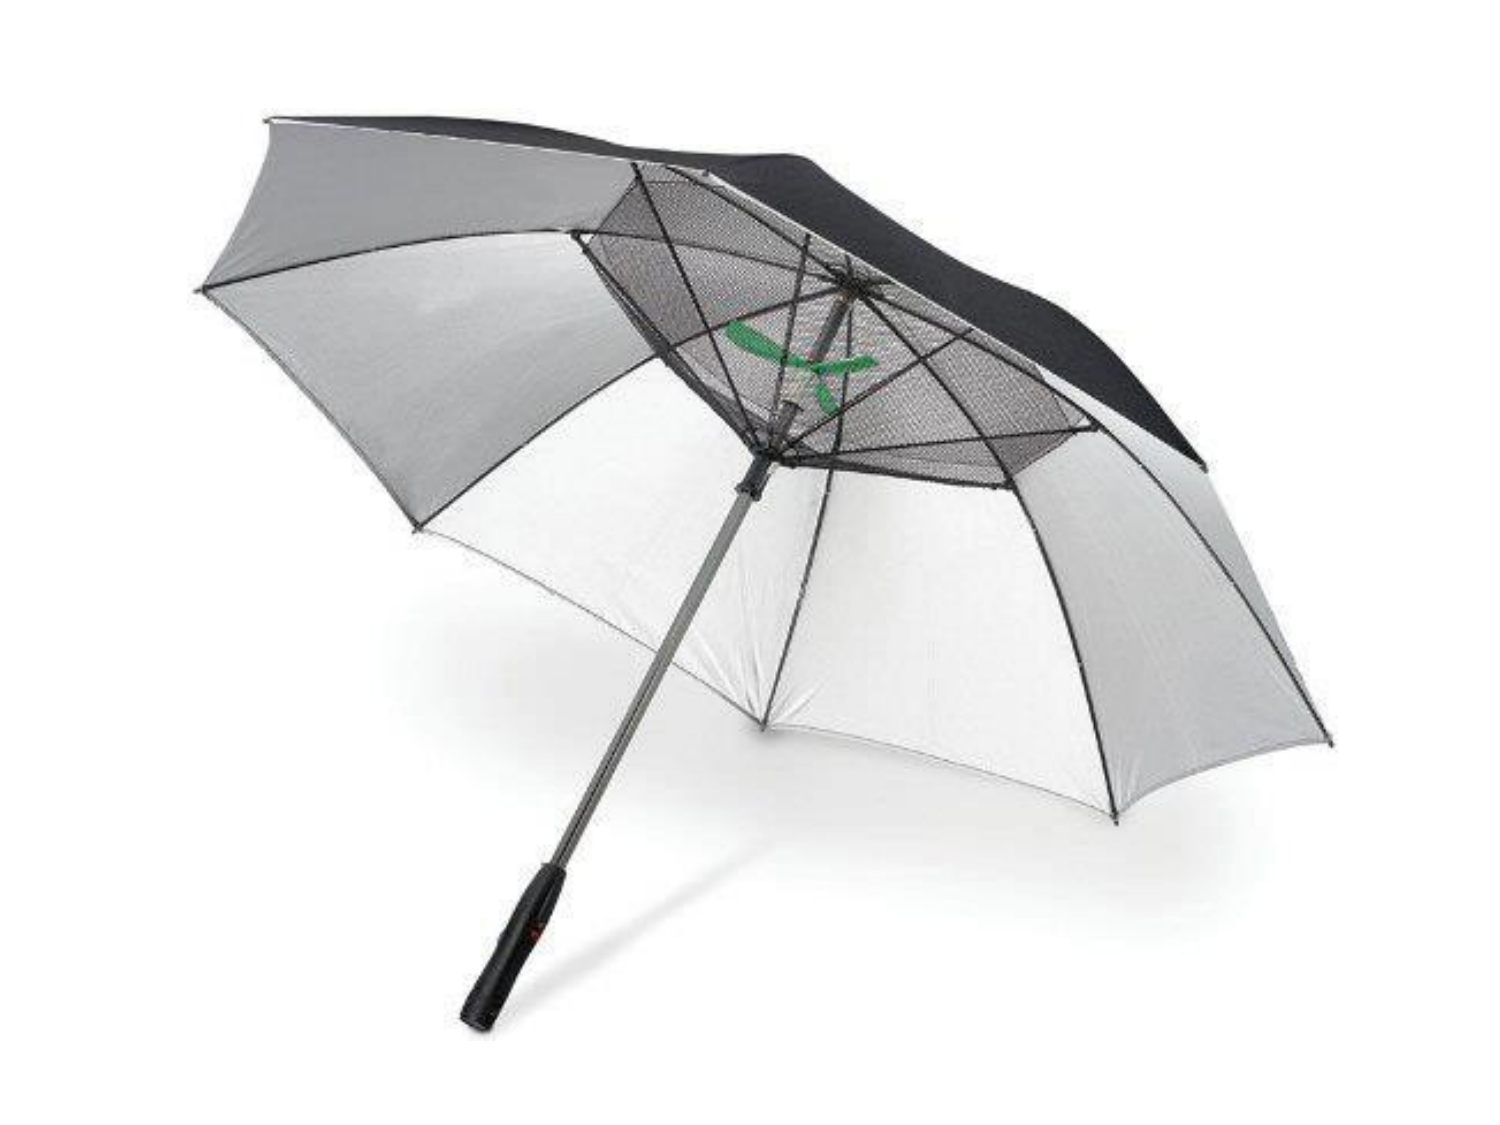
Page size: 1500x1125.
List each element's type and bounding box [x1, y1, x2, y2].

picture [187, 108, 1338, 1041]
